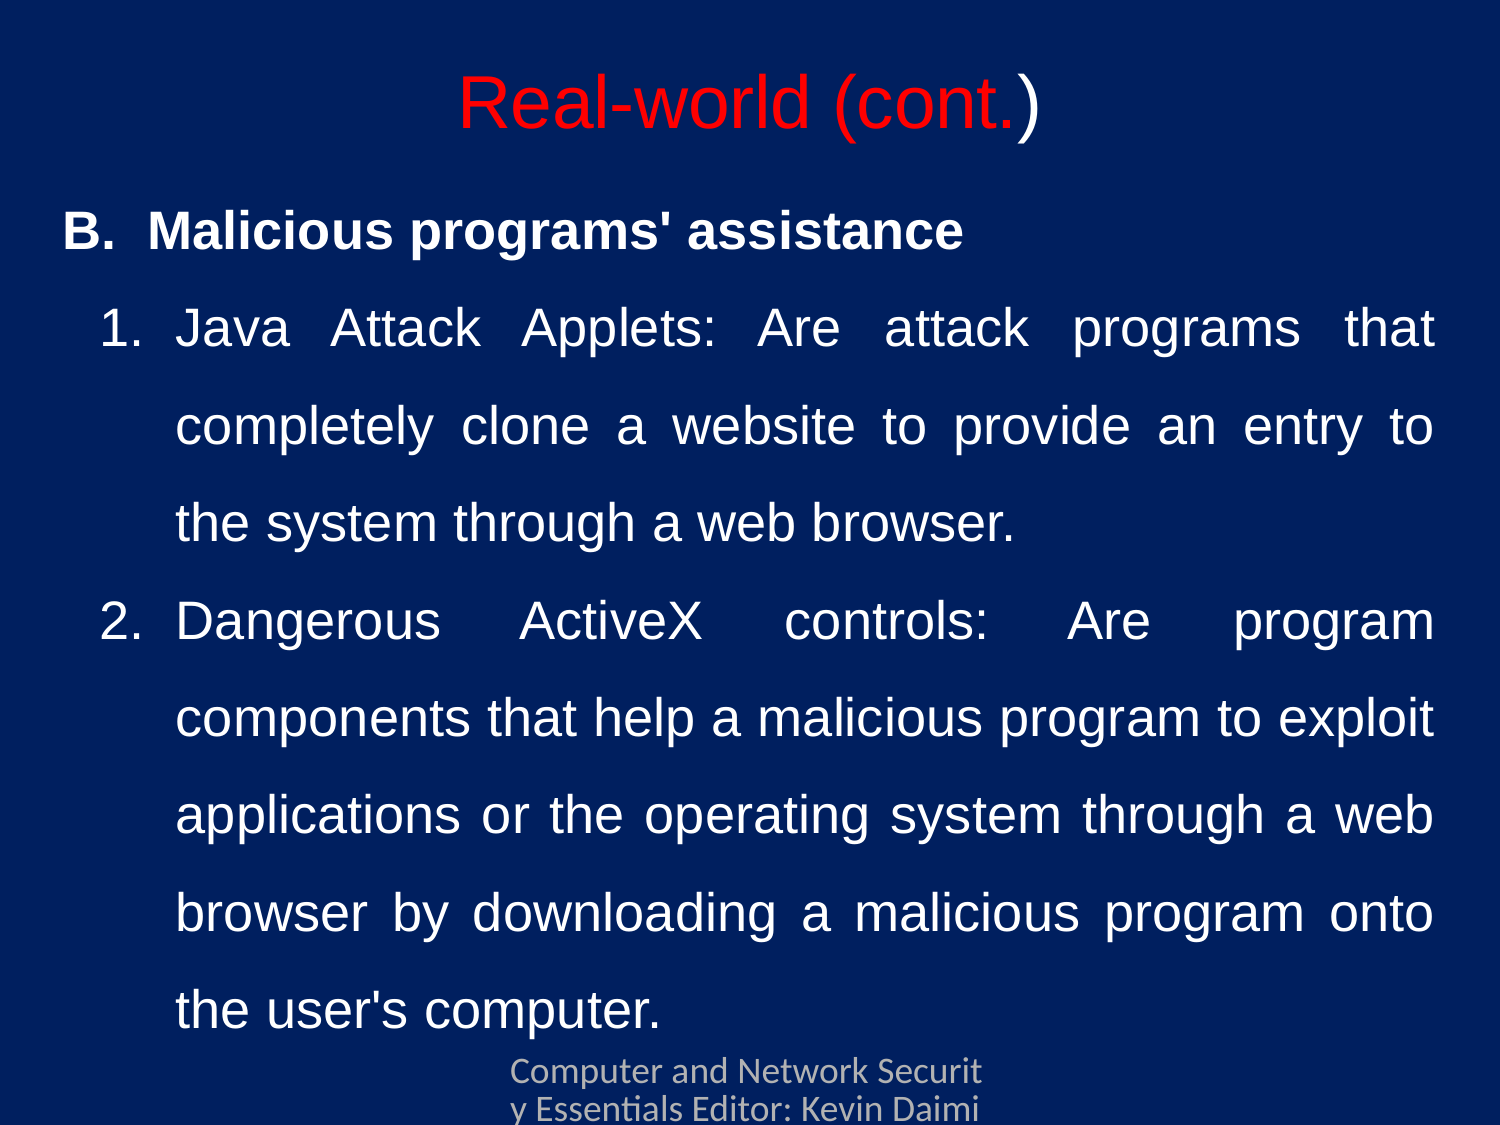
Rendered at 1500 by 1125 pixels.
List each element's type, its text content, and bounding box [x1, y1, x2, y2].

footer Computer and Network Security Essentials Editor: Kevin Daimi Associate Editors: Guillermo Francia, Levent Ertaul, Luis H. Encinas, Eman El-Sheikh Published by Springer [510, 1046, 990, 1103]
list Malicious programs' assistance Java Attack Applets: Are attack programs that completely clone a website to provide an entry to the system through a web browser. Dangerous ActiveX controls: Are program components that help a malicious program to exploit applications or the operating system through a web browser by downloading a malicious program onto the user's computer. [62, 195, 1437, 1115]
title Real-world (cont.) [44, 53, 1456, 236]
